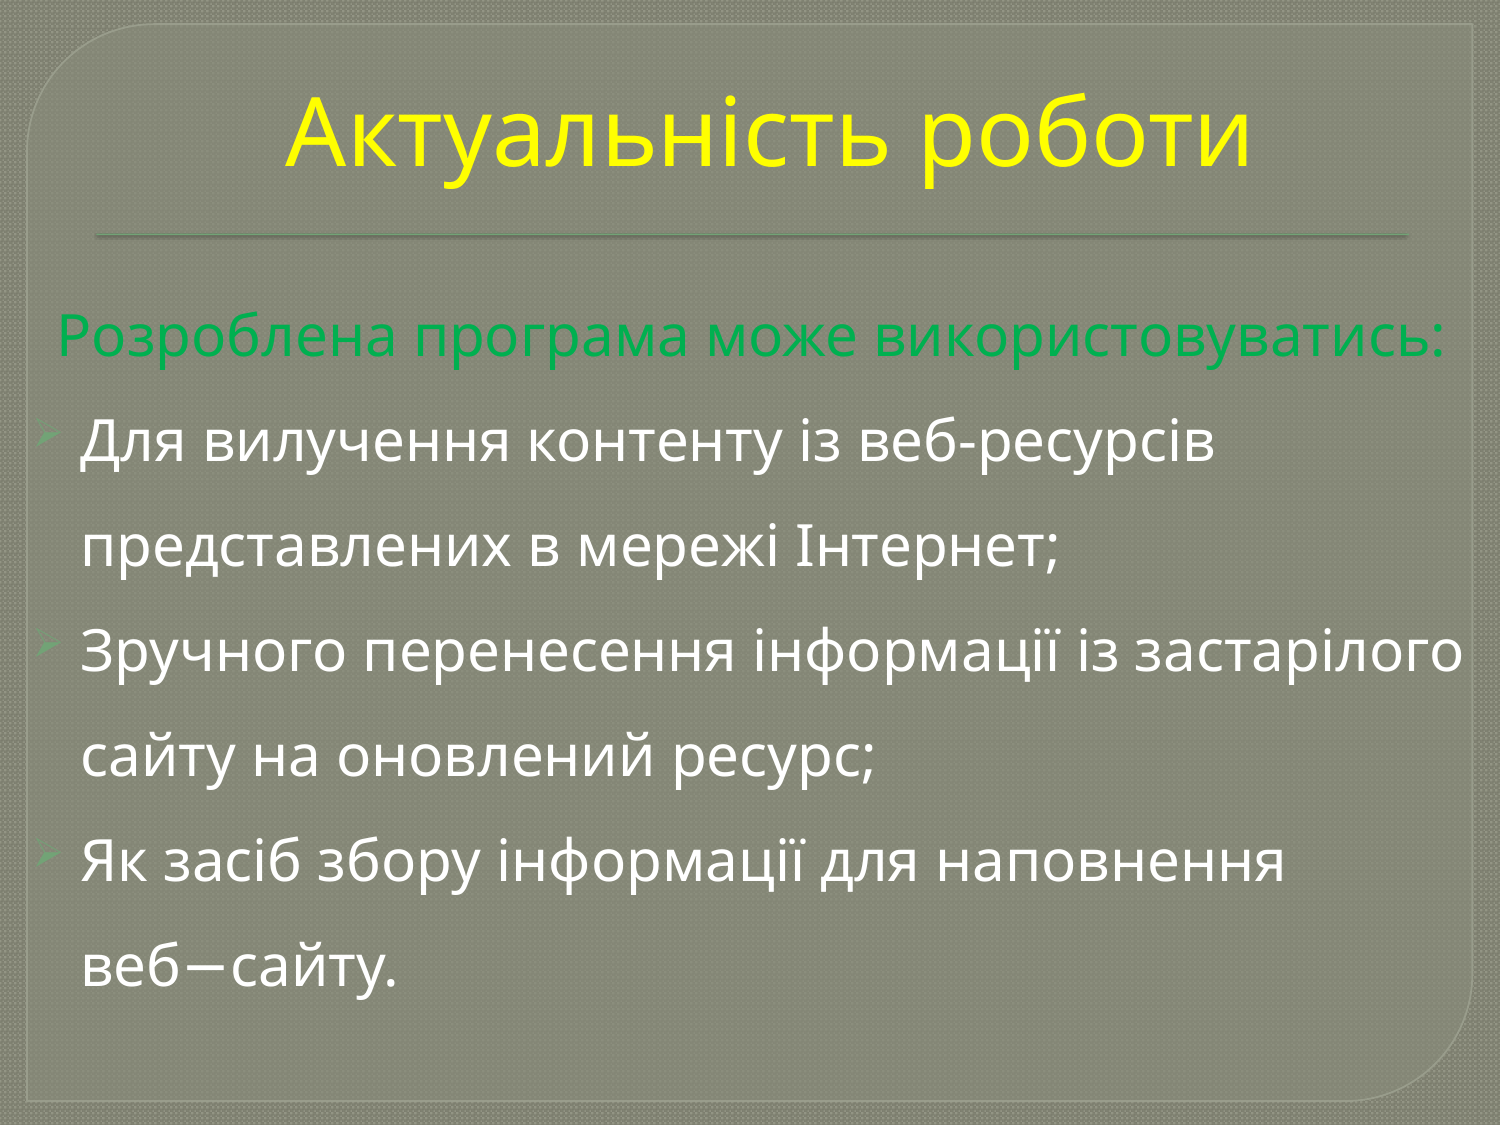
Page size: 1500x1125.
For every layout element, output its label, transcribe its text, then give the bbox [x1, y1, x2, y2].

title Актуальність роботи [147, 42, 1386, 193]
list Розроблена програма може використовуватись: Для вилучення контенту із веб-ресурсів представлених в мережі Інтернет; Зручного перенесення інформації із застарілого сайту на оновлений ресурс; Як засіб збору інформації для наповнення веб−сайту. [17, 290, 1483, 1024]
